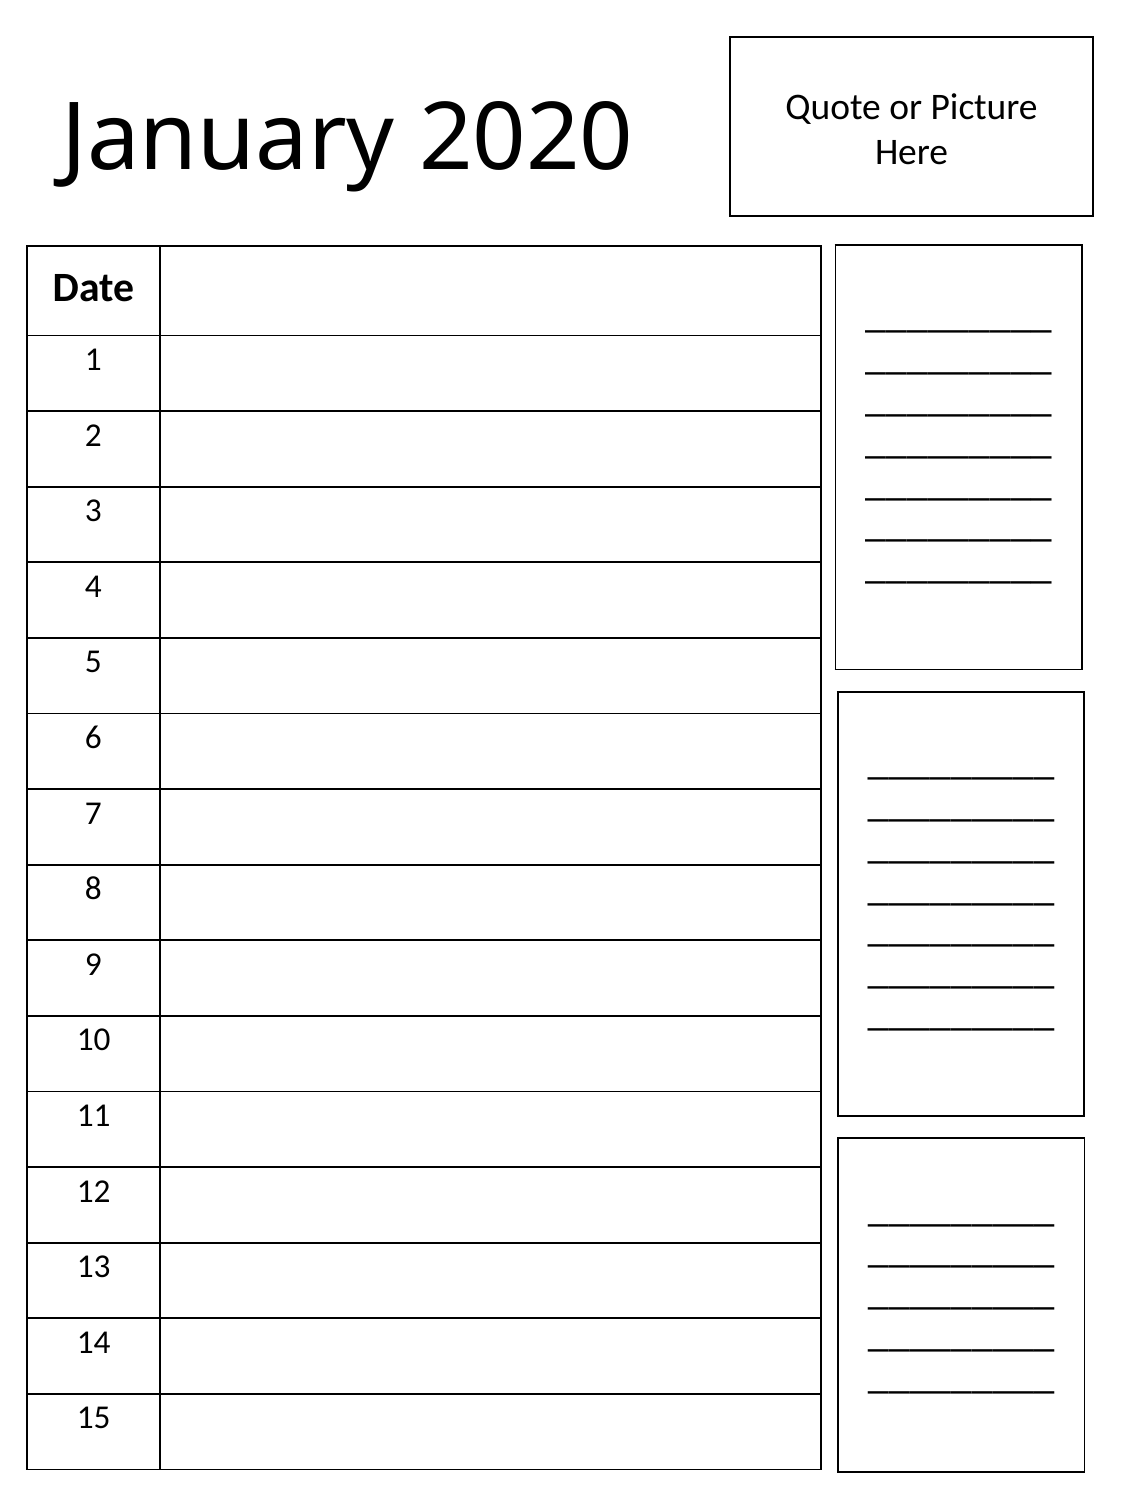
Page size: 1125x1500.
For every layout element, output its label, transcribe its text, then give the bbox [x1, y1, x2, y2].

table_cell 3 [28, 488, 159, 561]
table_header _______________________________________________________________ [839, 693, 1083, 1115]
table_cell 4 [28, 563, 159, 637]
table_cell 6 [28, 714, 159, 788]
table_cell [161, 1168, 820, 1242]
table_cell [161, 1319, 820, 1393]
table_cell 14 [28, 1319, 159, 1393]
table_cell 1 [28, 336, 159, 410]
table_cell [161, 714, 820, 788]
table_cell [161, 866, 820, 939]
table_cell 7 [28, 790, 159, 864]
table_cell 13 [28, 1244, 159, 1317]
table_header _______________________________________________________________ [836, 246, 1081, 669]
table_cell [161, 639, 820, 713]
table_cell [161, 336, 820, 410]
table_cell [161, 790, 820, 864]
table_cell [161, 1244, 820, 1317]
text_box Quote or Picture Here [729, 36, 1094, 217]
table_cell [161, 1092, 820, 1166]
table_header _____________________________________________ [839, 1139, 1084, 1471]
table_cell [161, 563, 820, 637]
table_cell [161, 1017, 820, 1091]
table_header [161, 247, 820, 335]
table_cell 15 [28, 1395, 159, 1469]
table_cell 8 [28, 866, 159, 939]
table_cell 2 [28, 412, 159, 486]
table_cell [161, 488, 820, 561]
table_header Date [28, 247, 159, 335]
table_cell 11 [28, 1092, 159, 1166]
table_cell 10 [28, 1017, 159, 1091]
table_cell [161, 1395, 820, 1469]
table_cell 5 [28, 639, 159, 713]
title January 2020 [46, 56, 729, 197]
table_cell 9 [28, 941, 159, 1015]
table_cell [161, 412, 820, 486]
table_cell 12 [28, 1168, 159, 1242]
table_cell [161, 941, 820, 1015]
